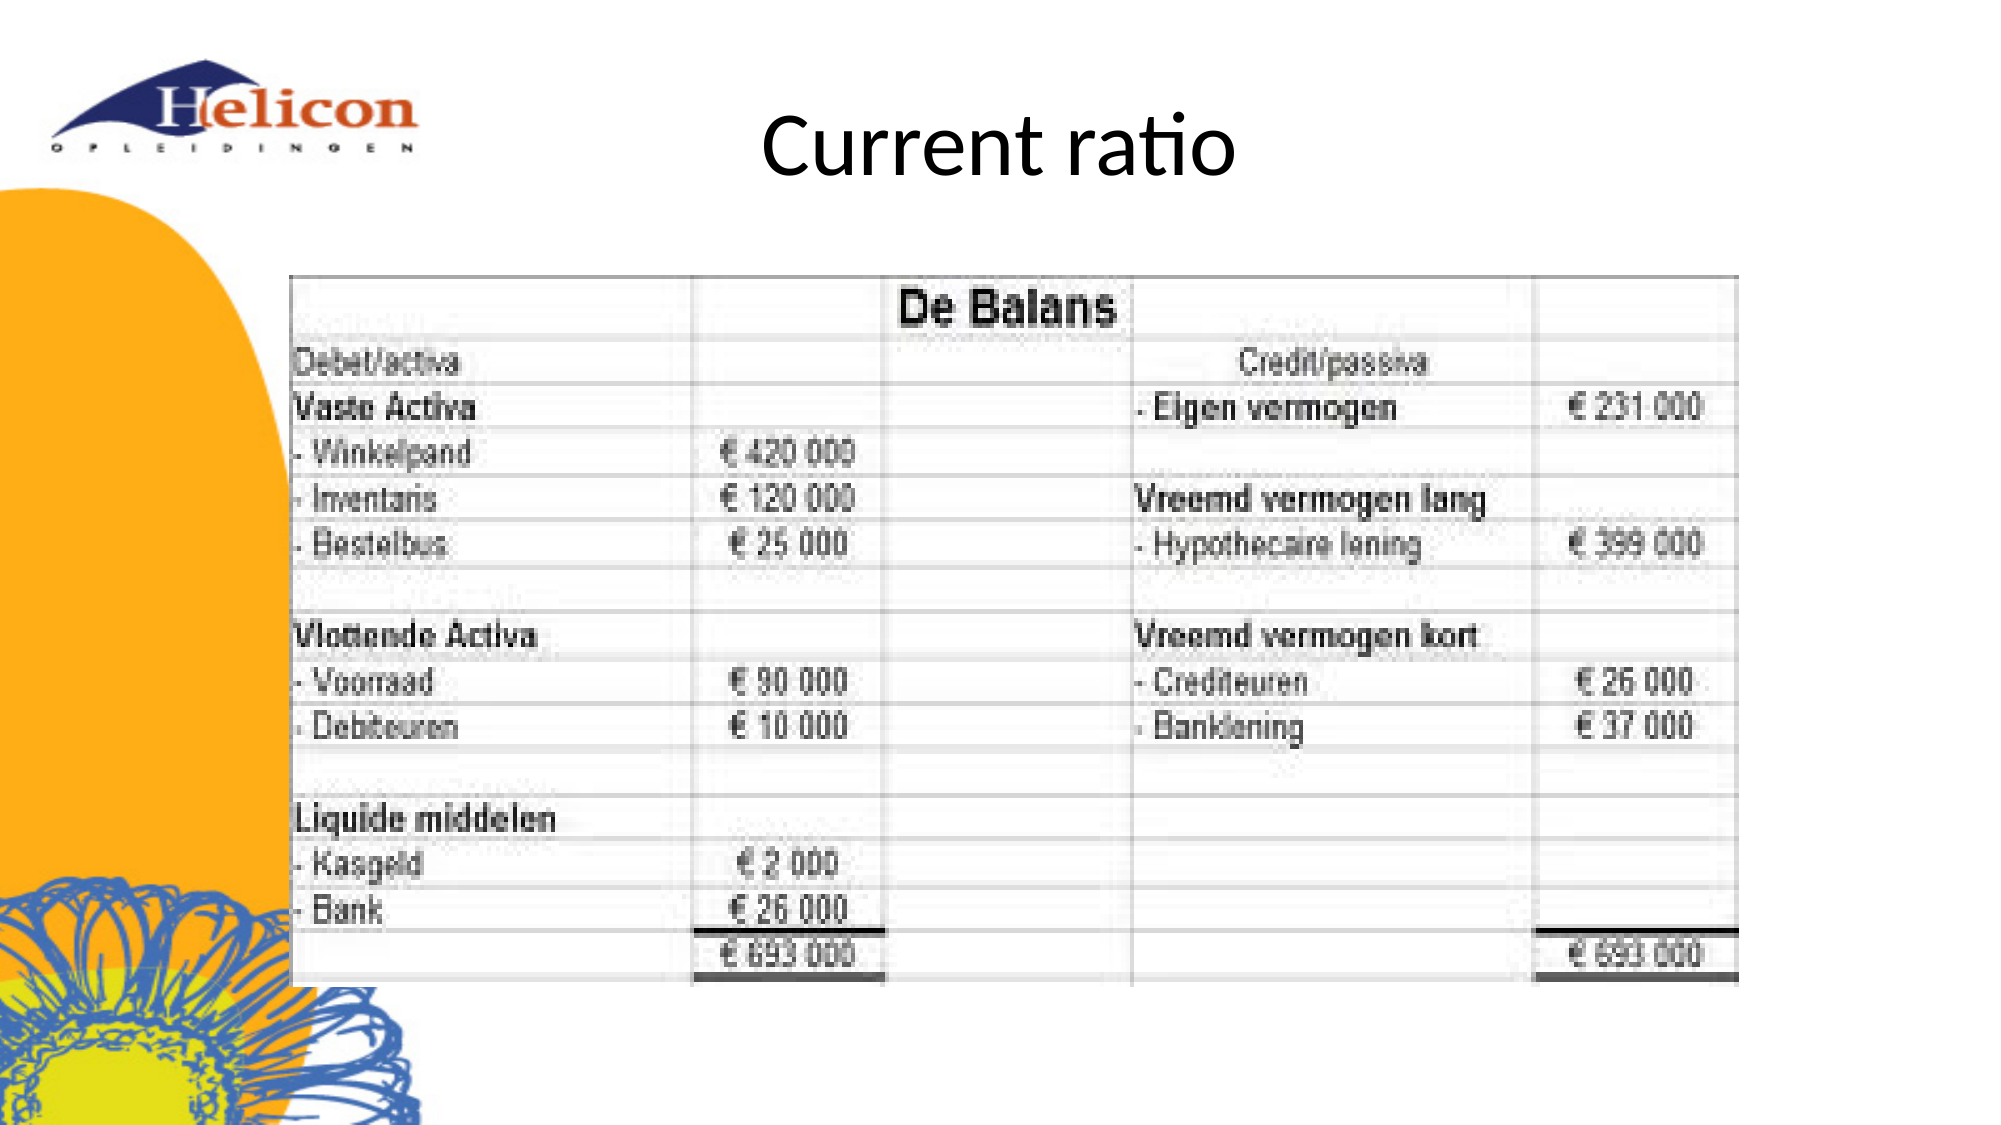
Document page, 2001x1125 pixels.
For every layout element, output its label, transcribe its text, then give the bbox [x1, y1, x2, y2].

picture [0, 0, 2001, 1125]
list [288, 275, 1739, 988]
title Current ratio [99, 45, 1900, 233]
